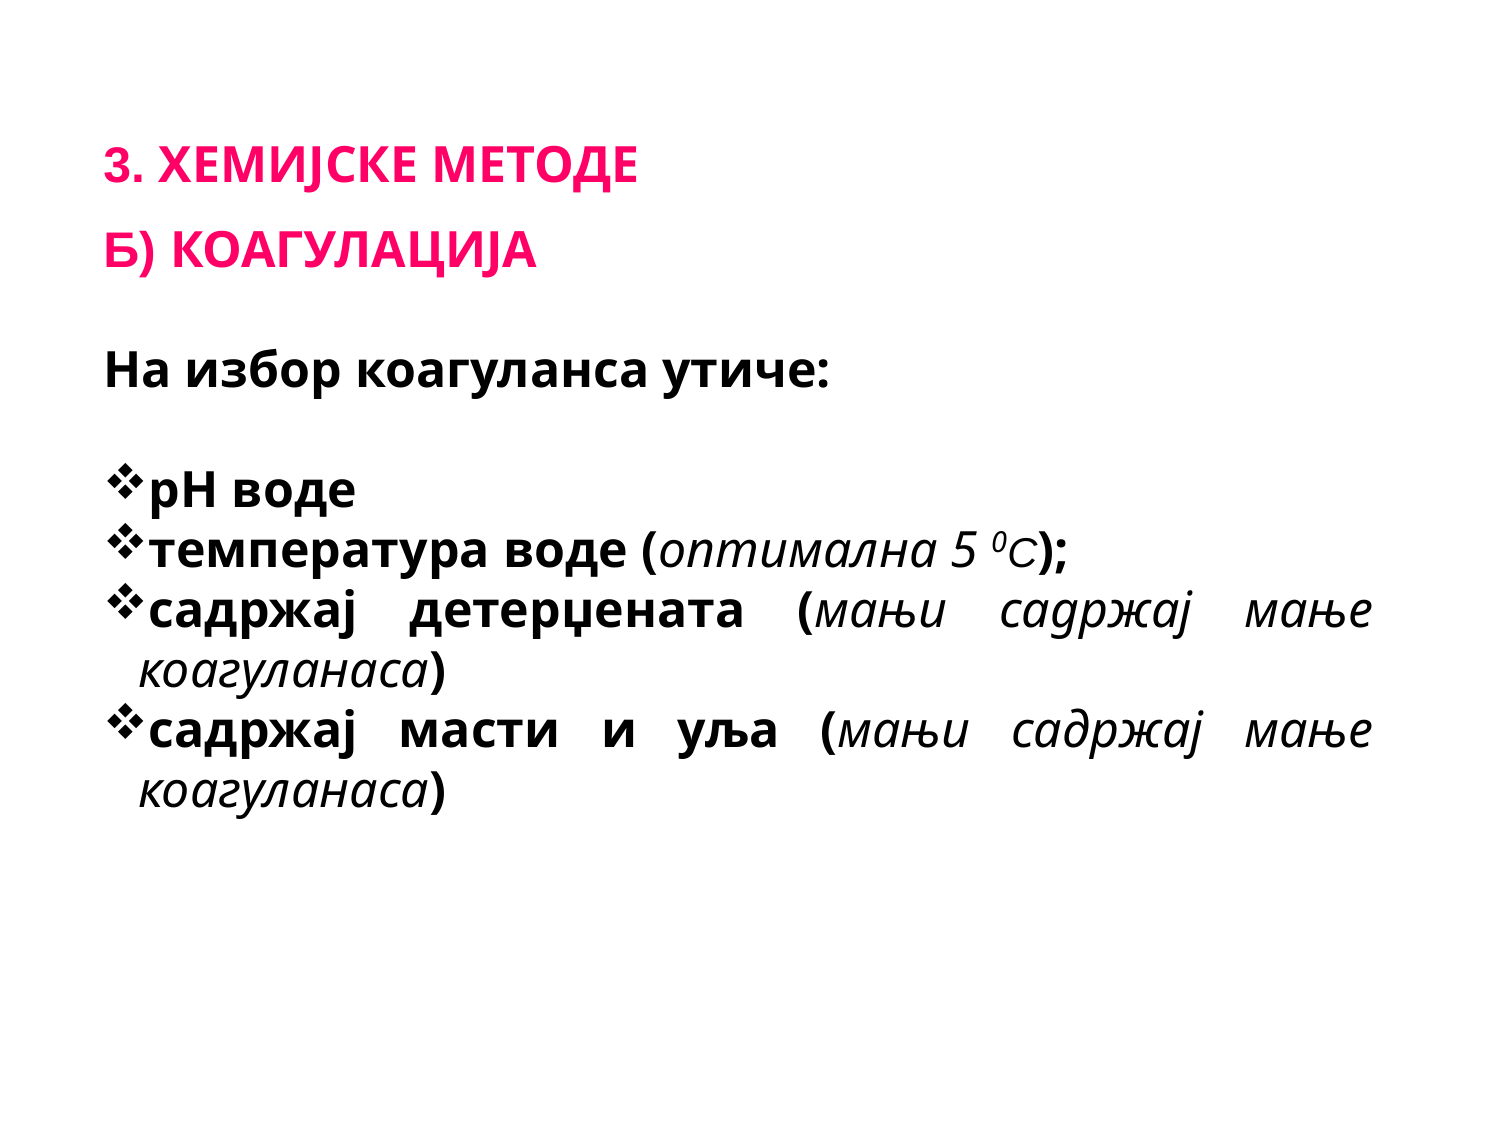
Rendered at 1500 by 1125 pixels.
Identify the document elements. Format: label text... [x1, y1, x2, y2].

text_box 3. ХЕМИЈСКЕ МЕТОДЕ Б) КОАГУЛАЦИЈА На избор коагуланса утиче: pH воде температура воде (оптимална 5 0С); садржај детерџената (мањи садржај мање коагуланаса) садржај масти и уља (мањи садржај мање коагуланаса) [88, 125, 1389, 911]
